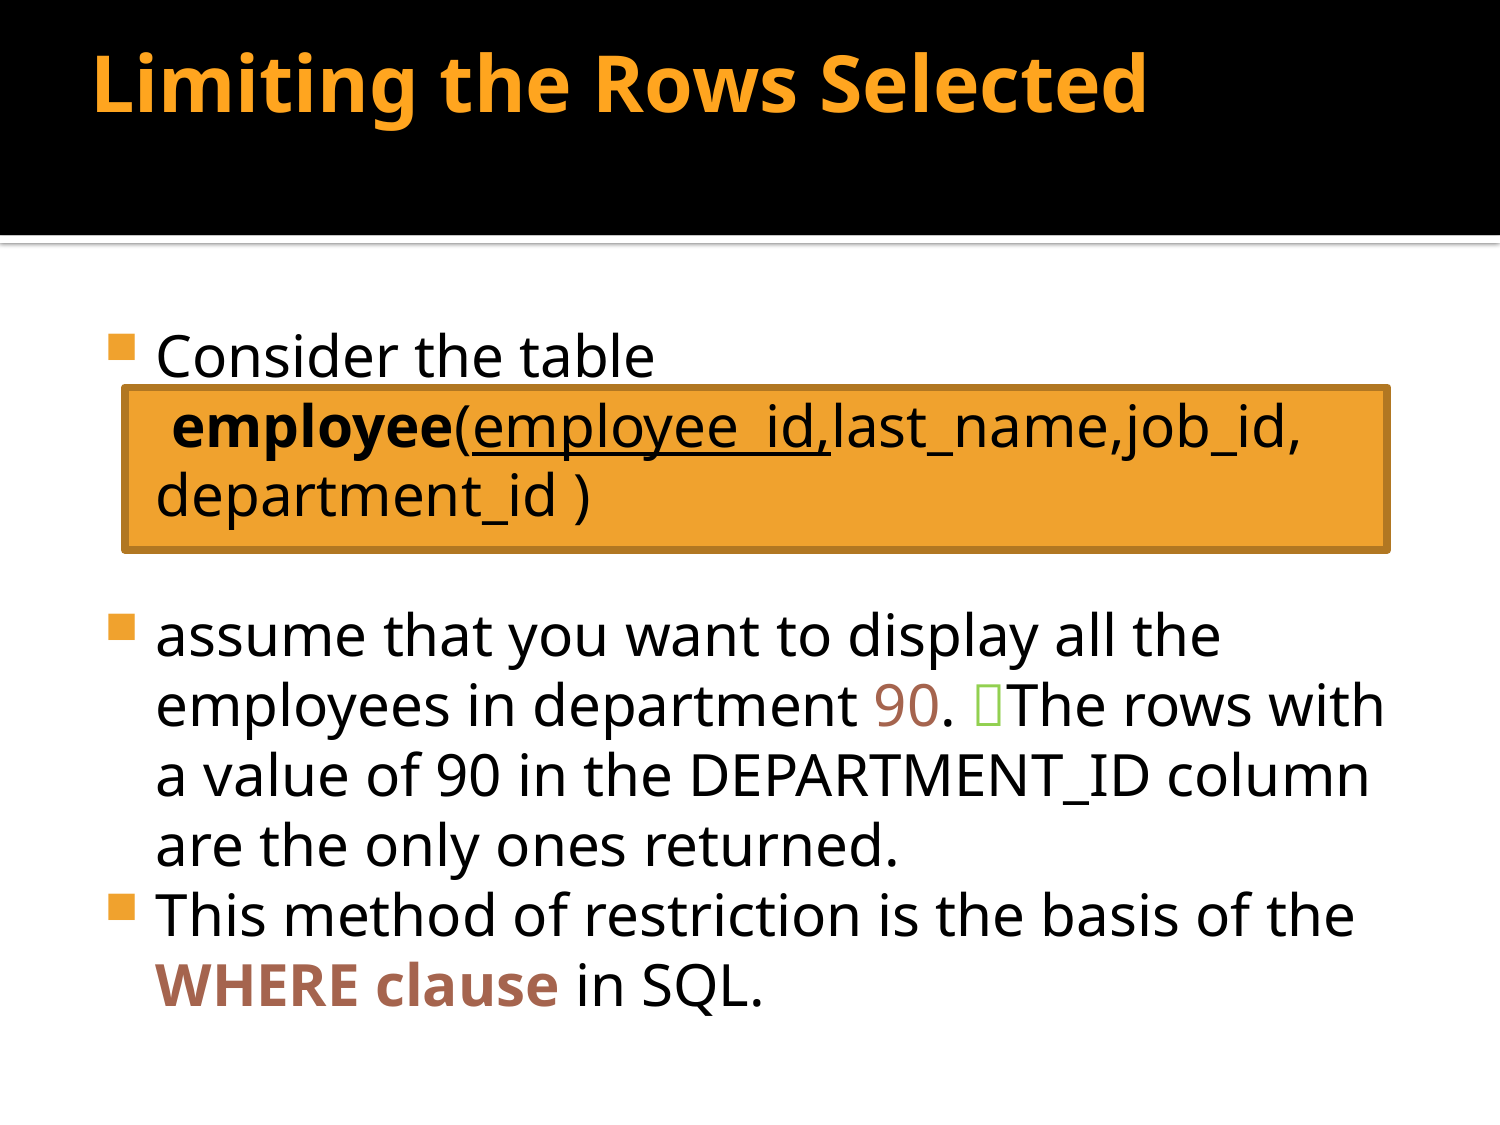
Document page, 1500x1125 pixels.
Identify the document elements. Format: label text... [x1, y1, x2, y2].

title Limiting the Rows Selected [75, 25, 1425, 231]
list Consider the table employee(employee_id,last_name,job_id, department_id ) assume that you want to display all the employees in department 90. The rows with a value of 90 in the DEPARTMENT_ID column are the only ones returned. This method of restriction is the basis of the WHERE clause in SQL. [74, 303, 1426, 1063]
